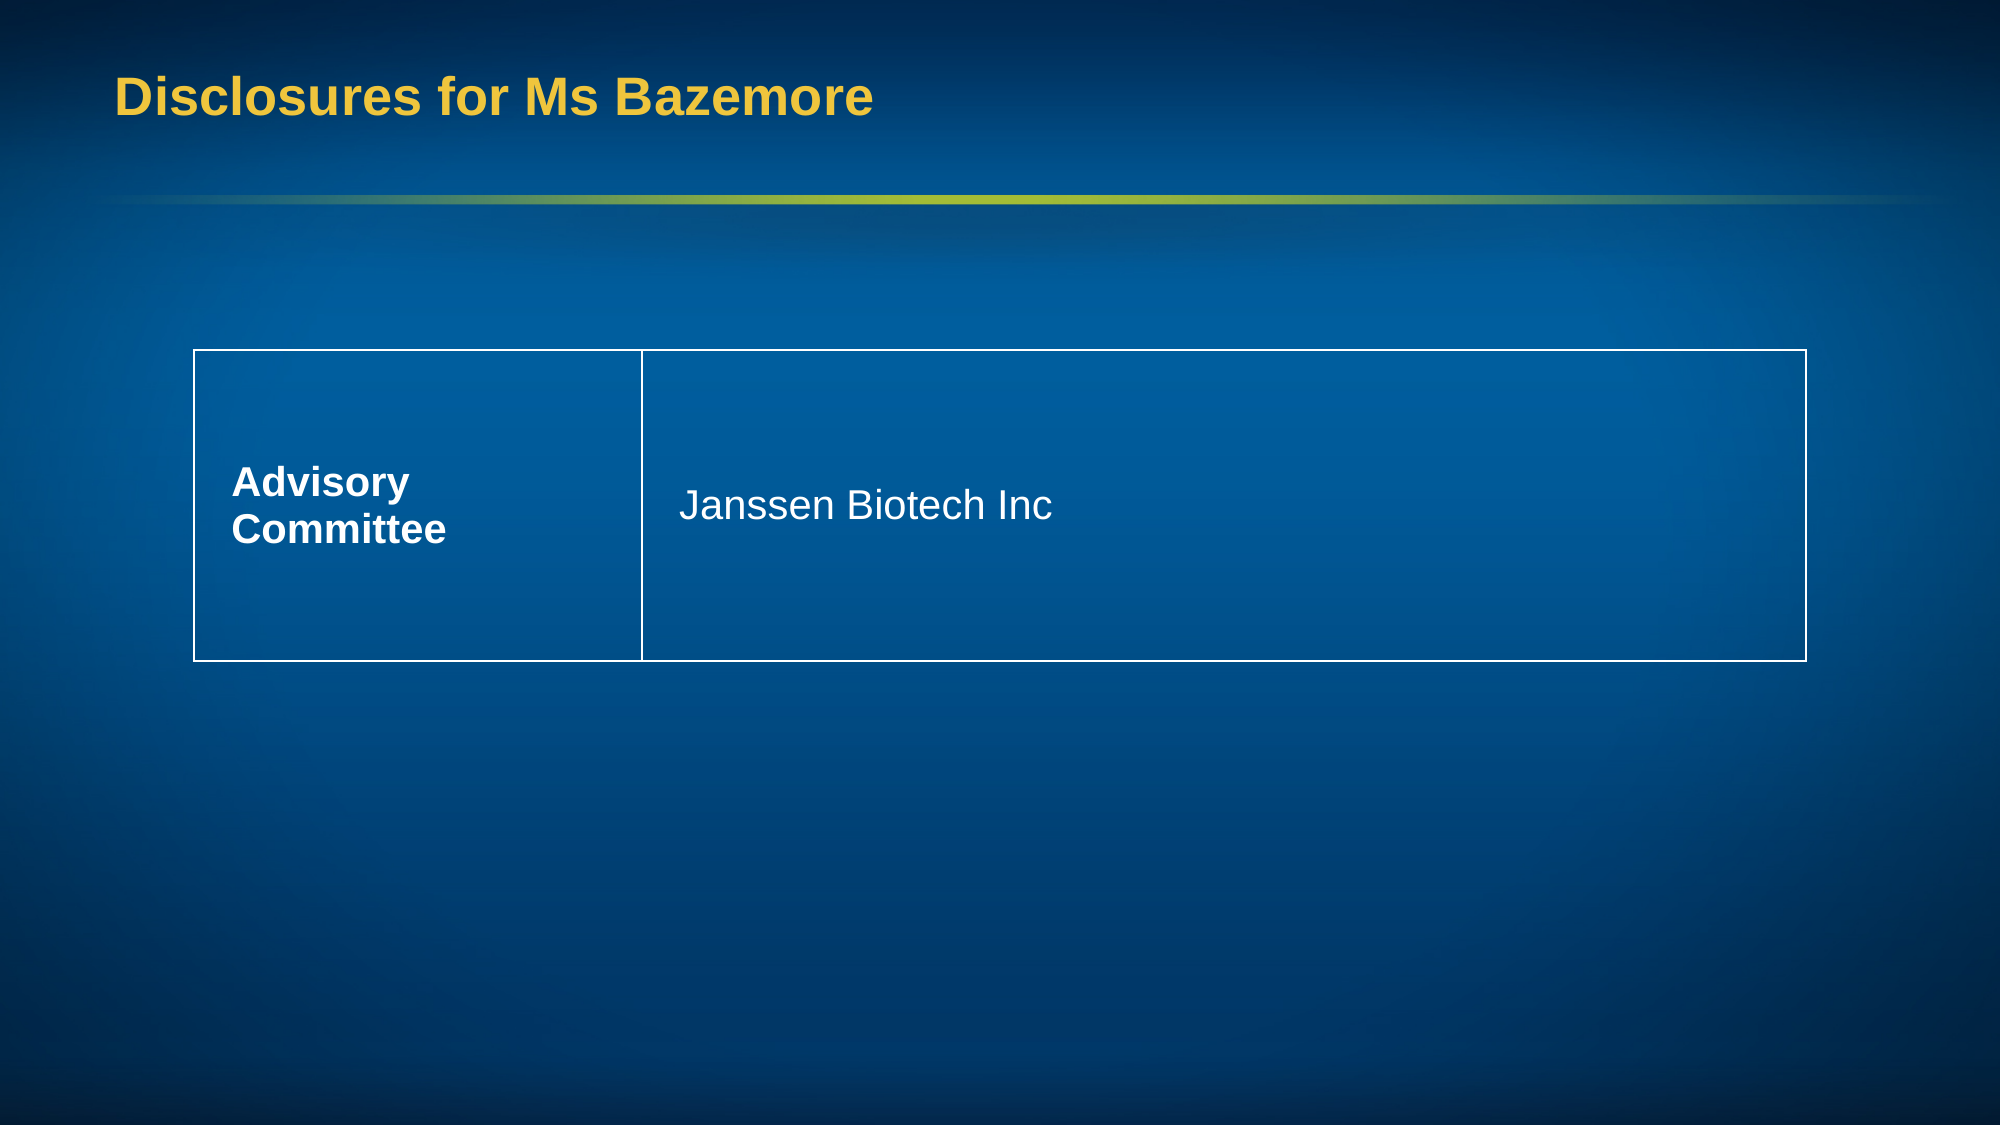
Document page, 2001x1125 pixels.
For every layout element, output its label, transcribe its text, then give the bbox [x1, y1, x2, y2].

table_header Advisory Committee [195, 351, 641, 660]
title Disclosures for Ms Bazemore [99, 0, 1900, 188]
picture [0, 0, 2000, 1125]
table_header Janssen Biotech Inc [643, 351, 1805, 660]
